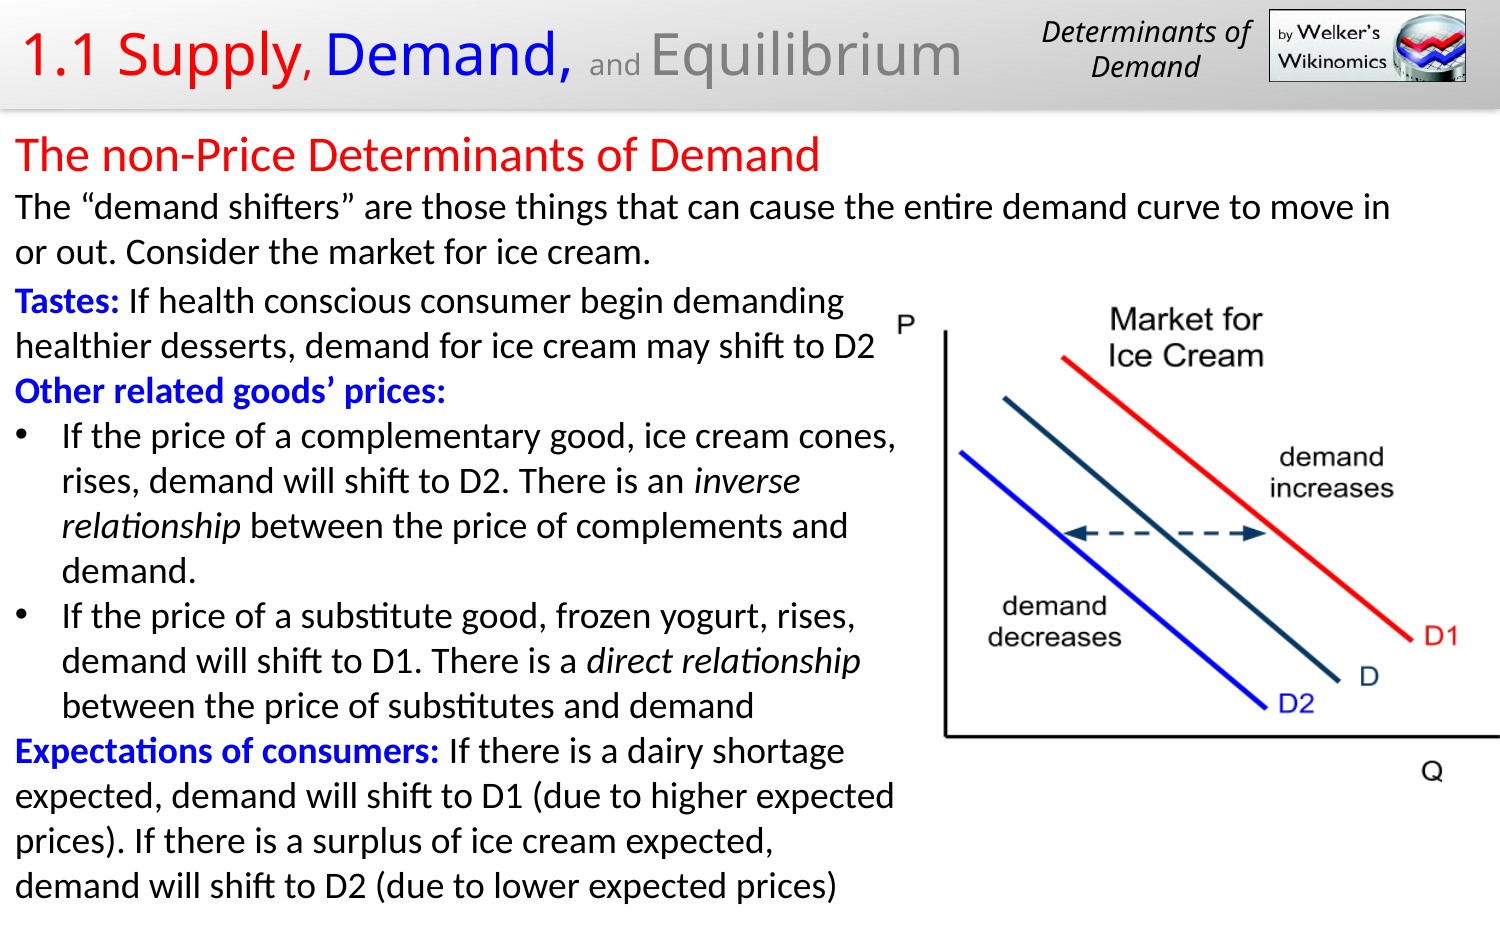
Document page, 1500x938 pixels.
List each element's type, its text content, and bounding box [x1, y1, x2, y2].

text_box The non-Price Determinants of Demand The “demand shifters” are those things that can cause the entire demand curve to move in or out. Consider the market for ice cream. [0, 117, 1445, 280]
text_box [0, 0, 1500, 109]
text_box Tastes: If health conscious consumer begin demanding healthier desserts, demand for ice cream may shift to D2 Other related goods’ prices: If the price of a complementary good, ice cream cones, rises, demand will shift to D2. There is an inverse relationship between the price of complements and demand. If the price of a substitute good, frozen yogurt, rises, demand will shift to D1. There is a direct relationship between the price of substitutes and demand Expectations of consumers: If there is a dairy shortage expected, demand will shift to D1 (due to higher expected prices). If there is a surplus of ice cream expected, demand will shift to D2 (due to lower expected prices) [0, 268, 920, 914]
picture [887, 304, 1500, 782]
